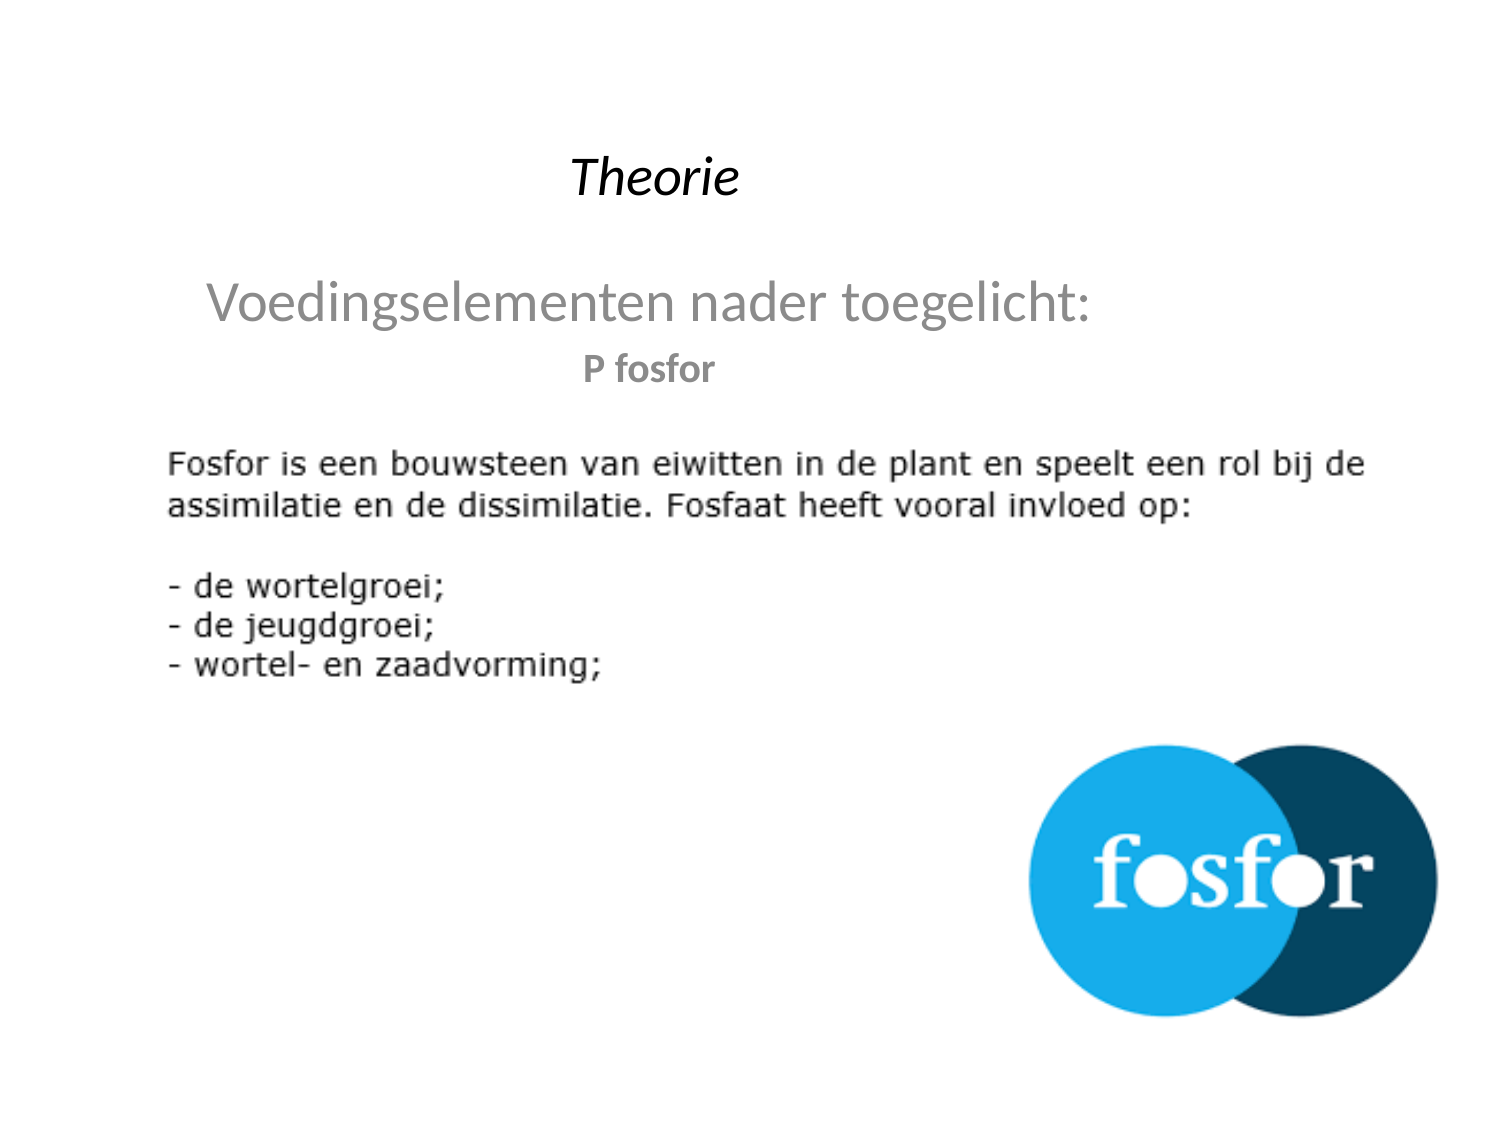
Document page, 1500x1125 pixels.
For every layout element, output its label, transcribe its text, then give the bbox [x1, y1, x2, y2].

subtitle Voedingselementen nader toegelicht: P fosfor [64, 255, 1235, 882]
picture [154, 432, 1470, 1117]
title Theorie [112, 101, 1199, 244]
